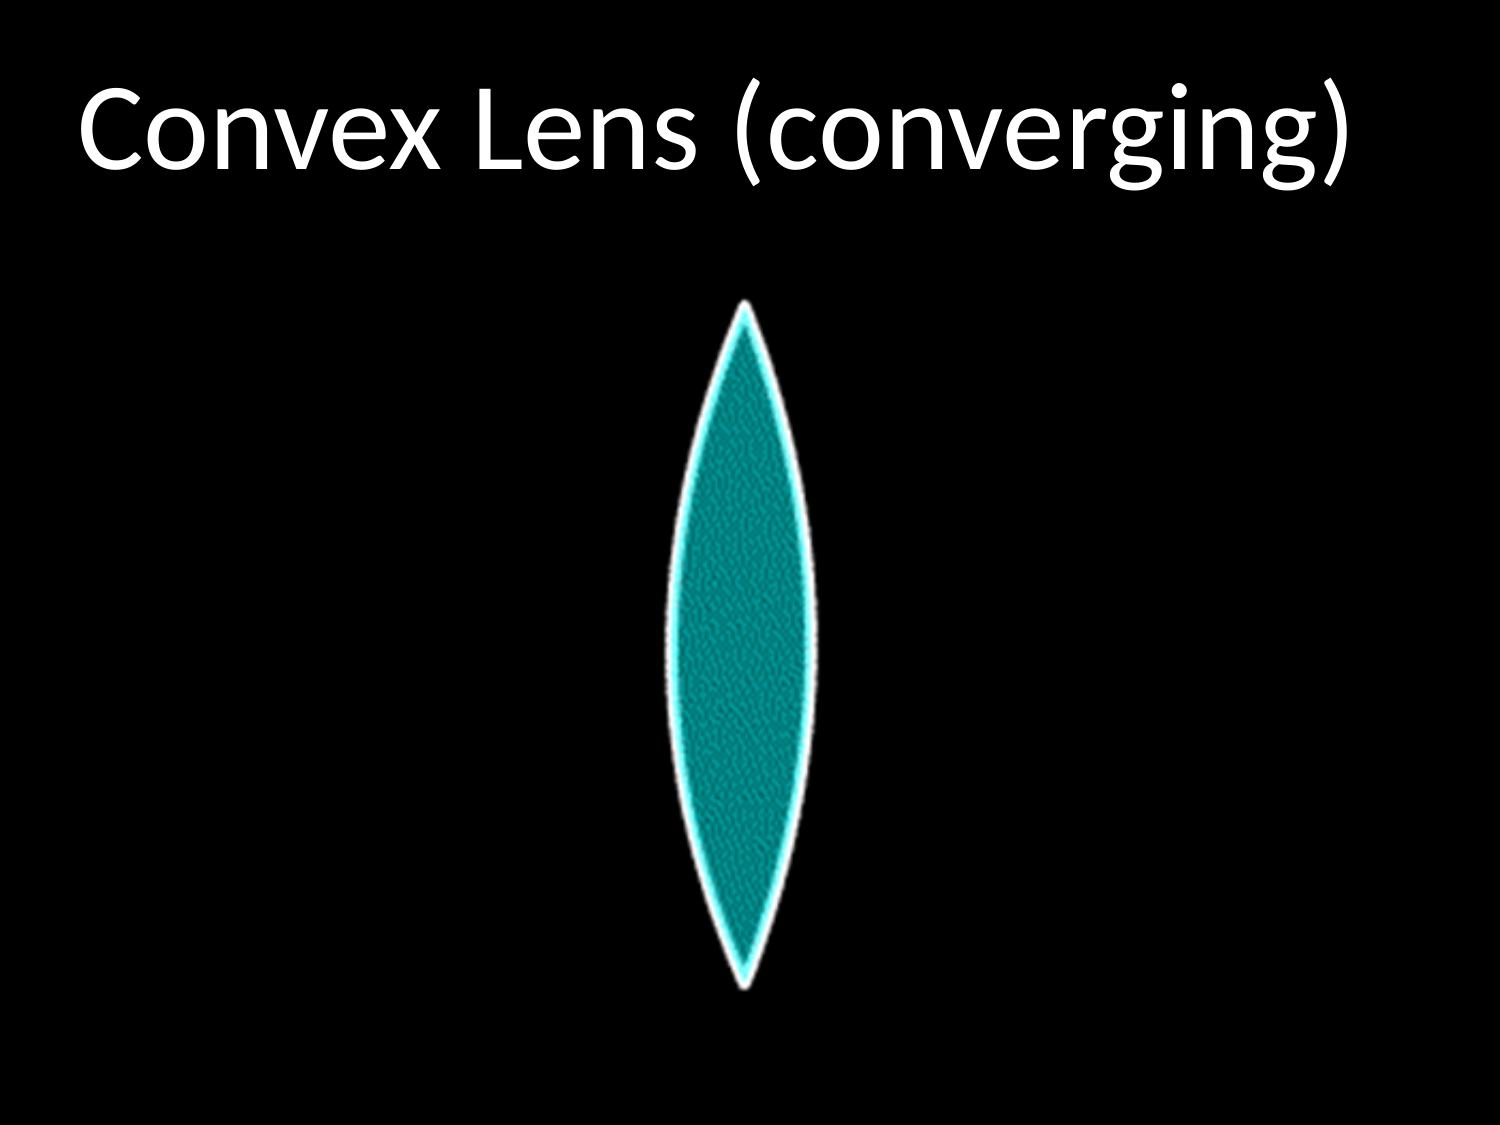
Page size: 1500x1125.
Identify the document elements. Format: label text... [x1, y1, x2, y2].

text_box Convex Lens (converging) [62, 37, 1438, 203]
picture [574, 232, 901, 1076]
